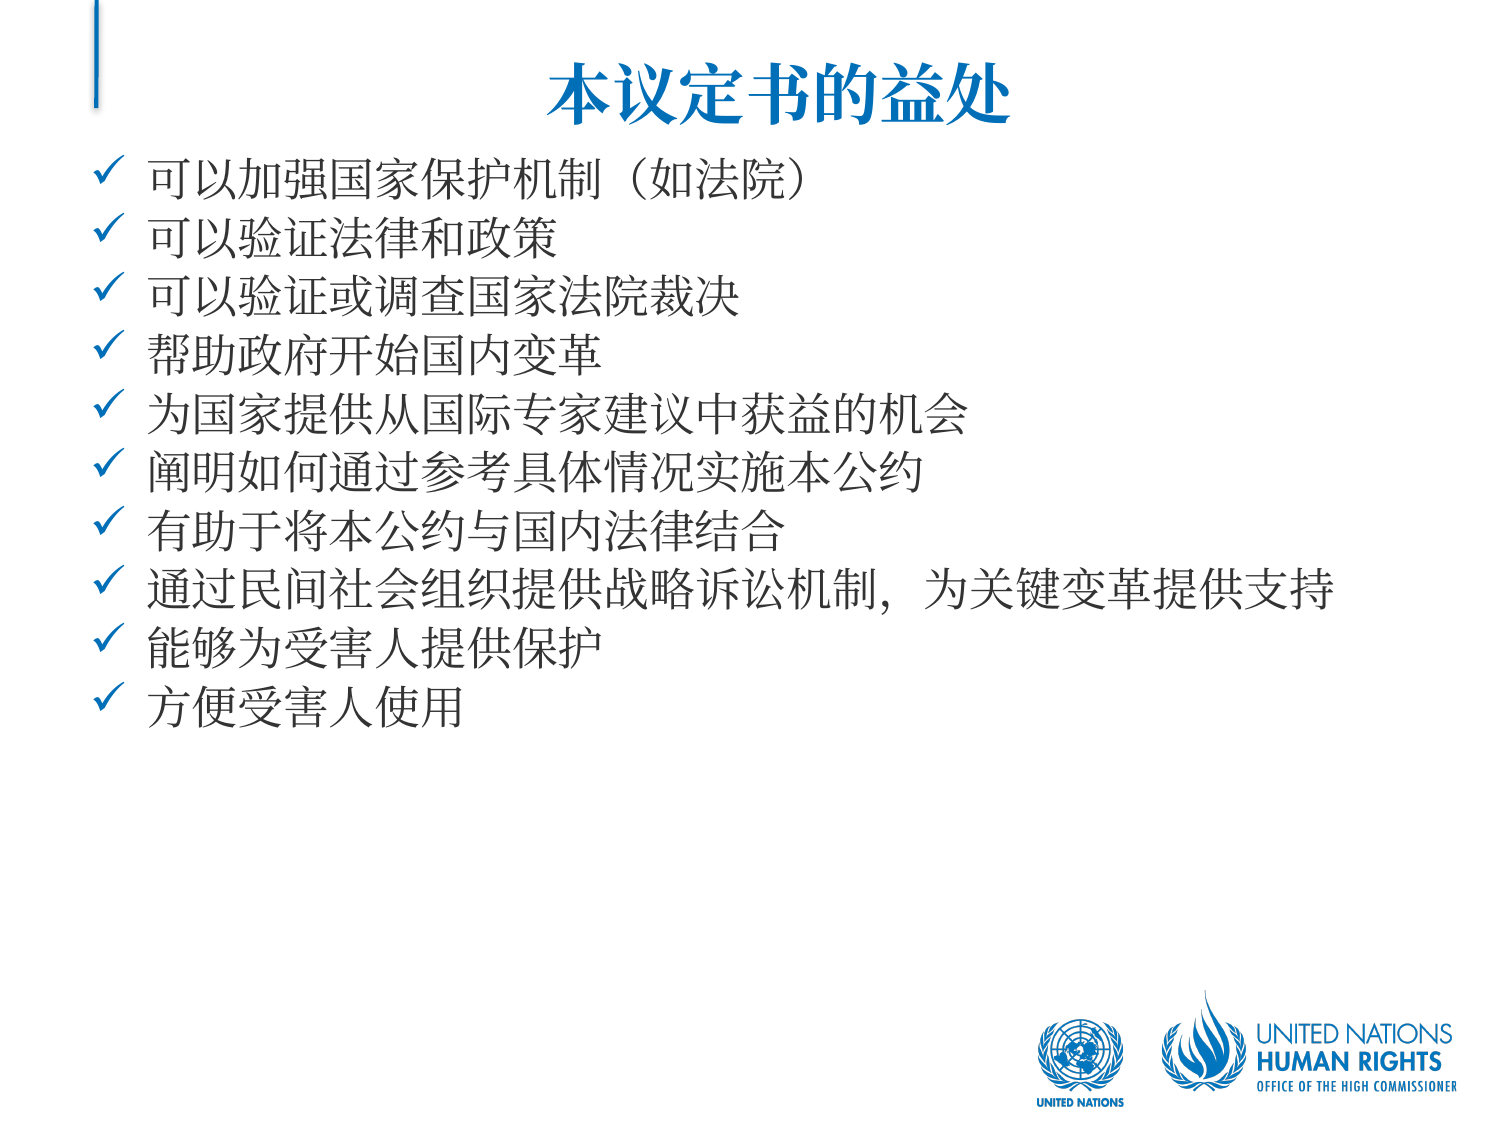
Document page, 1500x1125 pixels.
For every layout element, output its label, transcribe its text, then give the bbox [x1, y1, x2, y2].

picture [1037, 990, 1457, 1107]
text_box 可以加强国家保护机制（如法院） 可以验证法律和政策 可以验证或调查国家法院裁决 帮助政府开始国内变革 为国家提供从国际专家建议中获益的机会 阐明如何通过参考具体情况实施本公约 有助于将本公约与国内法律结合 通过民间社会组织提供战略诉讼机制，为关键变革提供支持 能够为受害人提供保护 方便受害人使用 [74, 149, 1437, 1001]
title 本议定书的益处 [121, 45, 1437, 149]
